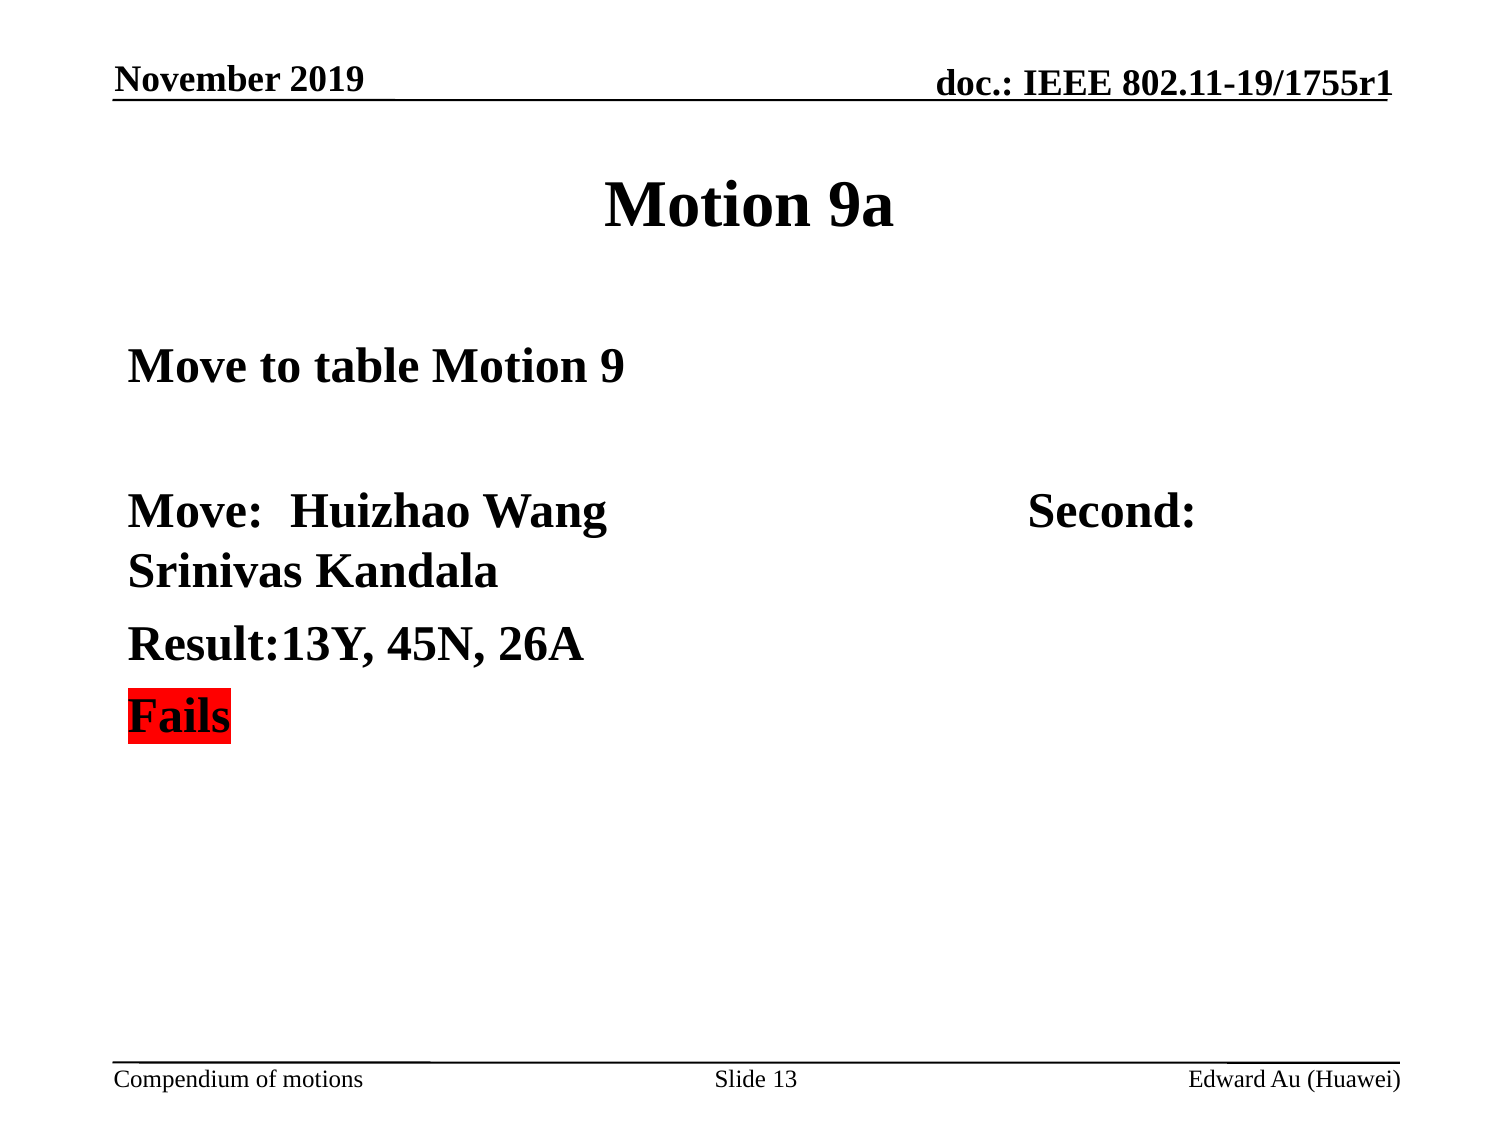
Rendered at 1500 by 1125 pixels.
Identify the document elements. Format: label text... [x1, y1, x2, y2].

slide_number Slide 13 [712, 1061, 800, 1123]
footer Edward Au (Huawei) [878, 1061, 1402, 1093]
title Motion 9a [112, 112, 1388, 288]
list Move to table Motion 9 Move: Huizhao Wang Second: Srinivas Kandala Result:13Y, 45N, 26A Fails [112, 324, 1388, 1000]
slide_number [114, 54, 423, 100]
